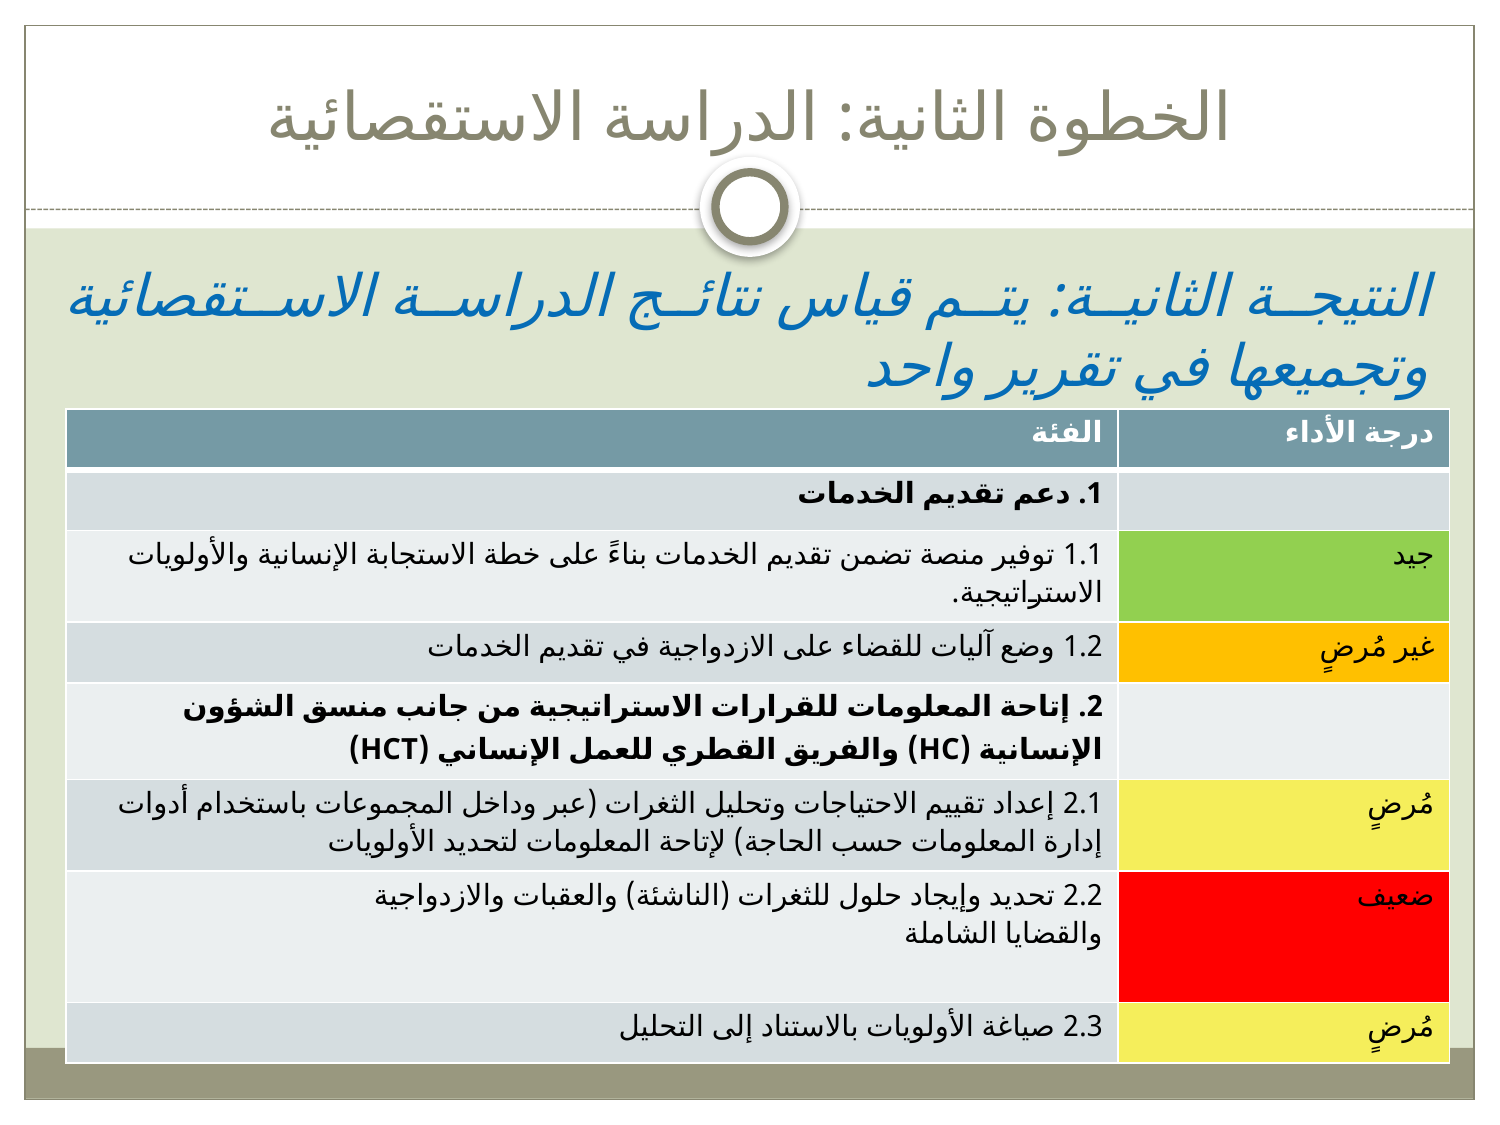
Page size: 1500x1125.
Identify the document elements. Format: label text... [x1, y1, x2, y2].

table_cell [1119, 473, 1449, 530]
table_cell غير مُرضٍ [1119, 623, 1449, 682]
table_cell 2.2 تحديد وإيجاد حلول للثغرات (الناشئة) والعقبات والازدواجية والقضايا الشاملة [67, 872, 1117, 1002]
table_cell ضعيف [1119, 872, 1449, 1002]
table_cell [1119, 684, 1449, 779]
table_cell 1. دعم تقديم الخدمات [67, 473, 1117, 530]
table_cell مُرضٍ [1119, 1003, 1449, 1062]
table_header الفئة [67, 410, 1117, 467]
table_header درجة الأداء [1119, 410, 1449, 467]
table_cell جيد [1119, 531, 1449, 621]
table_cell 1.1 توفير منصة تضمن تقديم الخدمات بناءً على خطة الاستجابة الإنسانية والأولويات الاستراتيجية. [67, 531, 1117, 621]
list النتيجة الثانية: يتم قياس نتائج الدراسة الاستقصائية وتجميعها في تقرير واحد [49, 250, 1445, 1001]
table_cell 1.2 وضع آليات للقضاء على الازدواجية في تقديم الخدمات [67, 623, 1117, 682]
table_cell 2. إتاحة المعلومات للقرارات الاستراتيجية من جانب منسق الشؤون الإنسانية (HC) والفريق القطري للعمل الإنساني (HCT) [67, 684, 1117, 779]
table_cell 2.3 صياغة الأولويات بالاستناد إلى التحليل [67, 1003, 1117, 1062]
table_cell 2.1 إعداد تقييم الاحتياجات وتحليل الثغرات (عبر وداخل المجموعات باستخدام أدوات إدارة المعلومات حسب الحاجة) لإتاحة المعلومات لتحديد الأولويات [67, 780, 1117, 870]
title الخطوة الثانية: الدراسة الاستقصائية [50, 54, 1450, 161]
table_cell مُرضٍ [1119, 780, 1449, 870]
